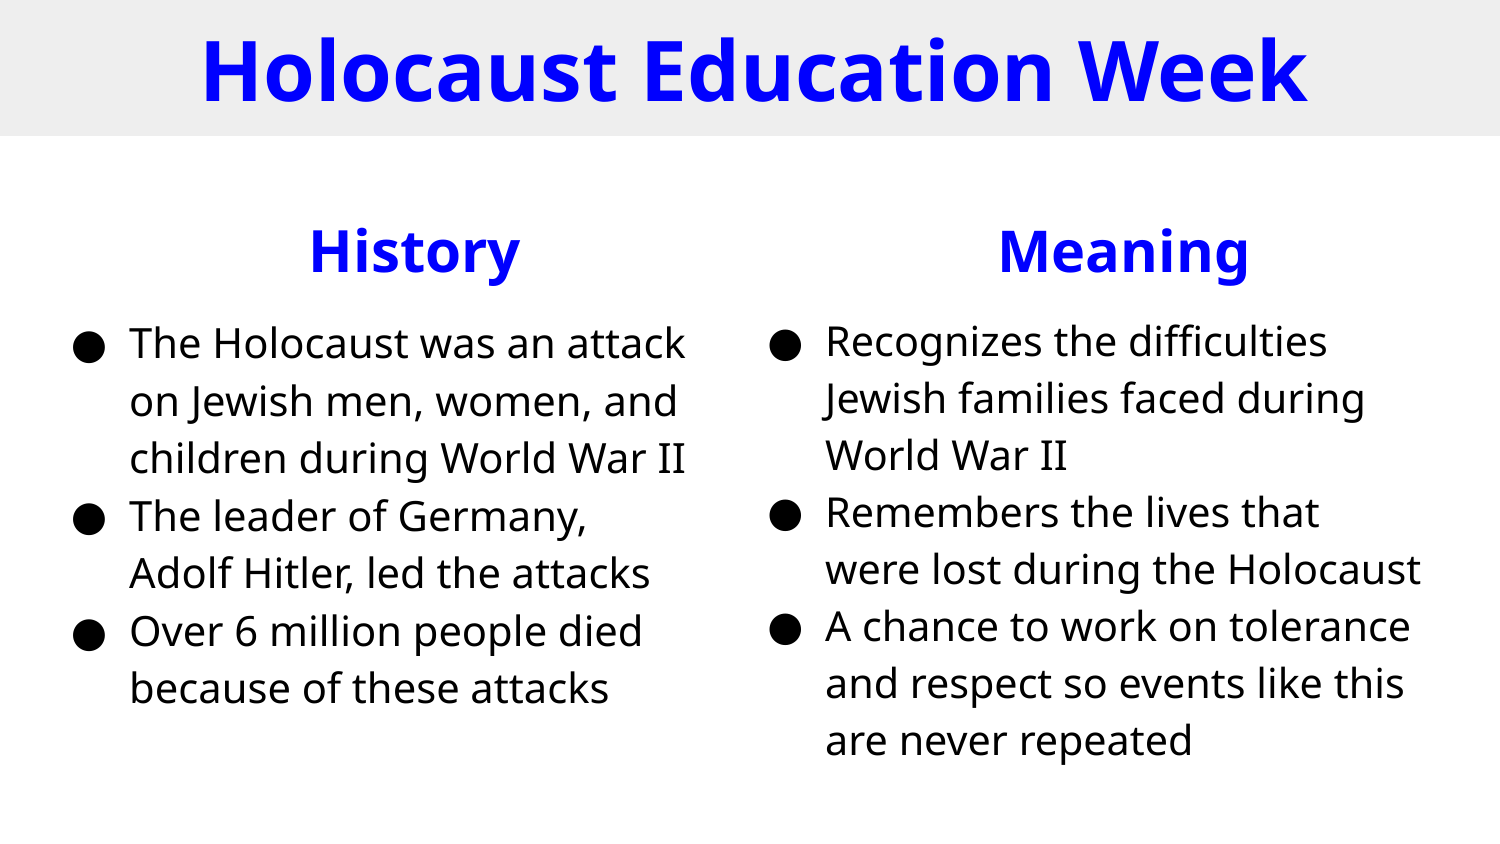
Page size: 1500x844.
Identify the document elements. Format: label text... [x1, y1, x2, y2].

list History The Holocaust was an attack on Jewish men, women, and children during World War II The leader of Germany, Adolf Hitler, led the attacks Over 6 million people died because of these attacks [39, 189, 716, 750]
list Meaning Recognizes the difficulties Jewish families faced during World War II Remembers the lives that were lost during the Holocaust A chance to work on tolerance and respect so events like this are never repeated [735, 189, 1438, 832]
title Holocaust Education Week [0, 0, 1500, 136]
